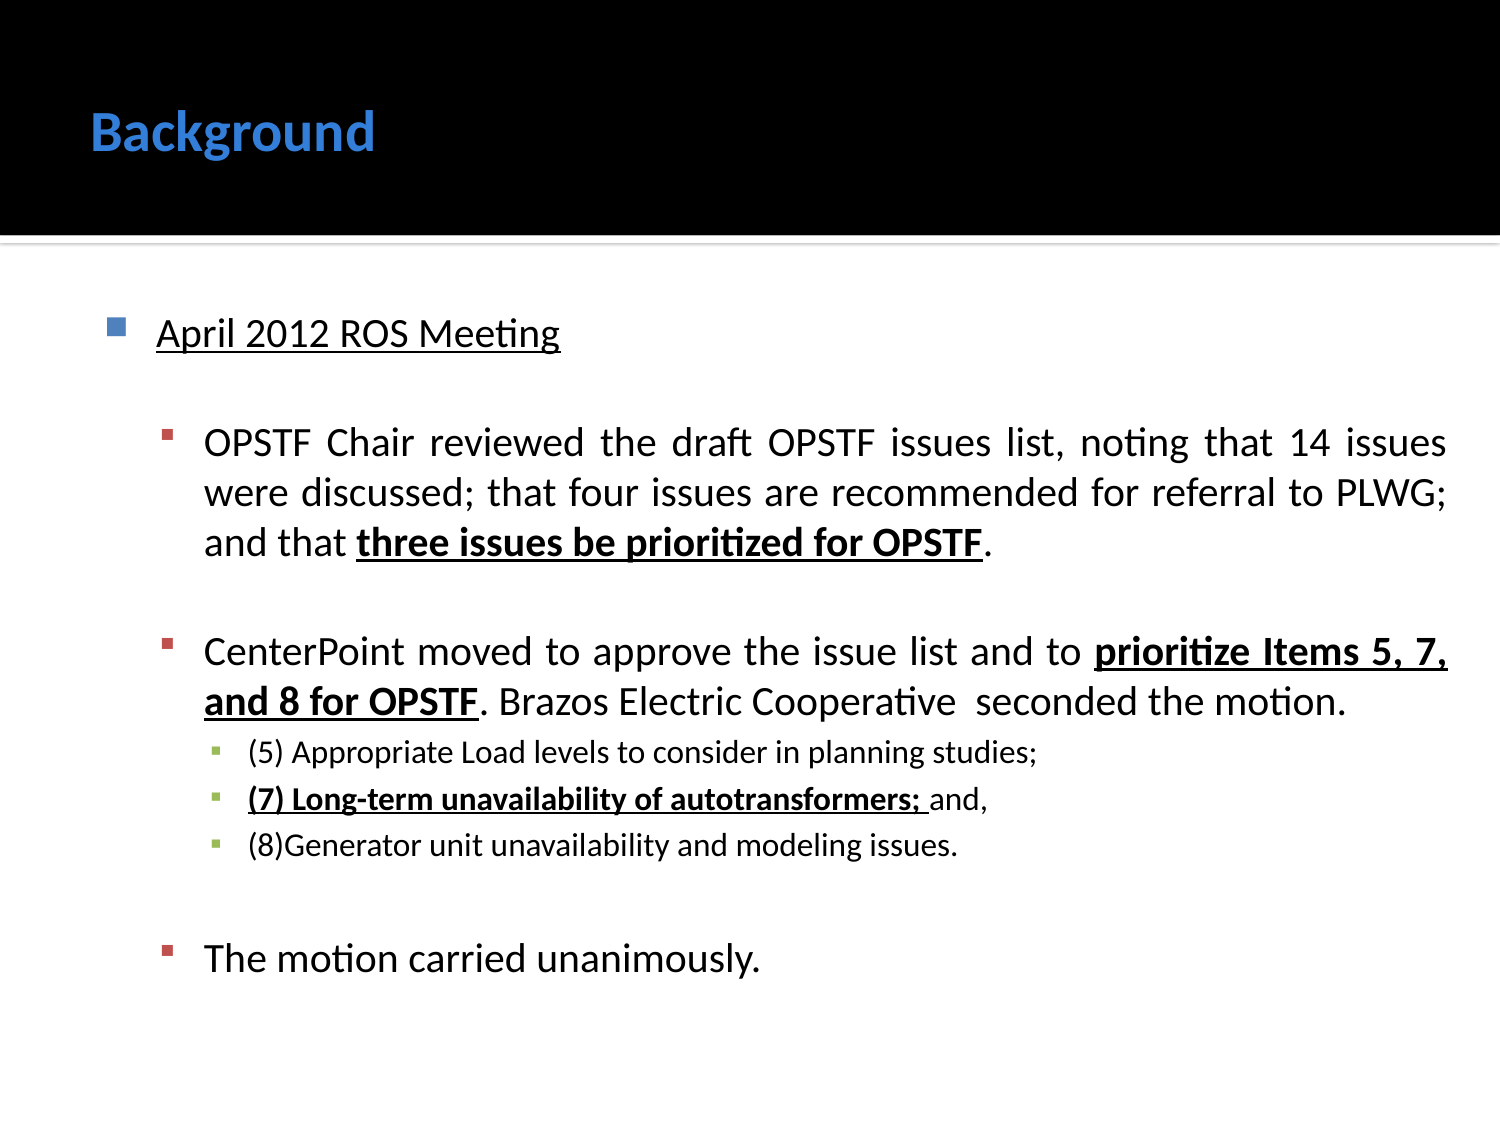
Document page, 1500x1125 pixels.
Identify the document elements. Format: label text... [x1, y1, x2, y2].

list April 2012 ROS Meeting OPSTF Chair reviewed the draft OPSTF issues list, noting that 14 issues were discussed; that four issues are recommended for referral to PLWG; and that three issues be prioritized for OPSTF. CenterPoint moved to approve the issue list and to prioritize Items 5, 7, and 8 for OPSTF. Brazos Electric Cooperative seconded the motion. (5) Appropriate Load levels to consider in planning studies; (7) Long-term unavailability of autotransformers; and, (8)Generator unit unavailability and modeling issues. The motion carried unanimously. [75, 291, 1463, 1050]
title Background [75, 25, 1425, 231]
